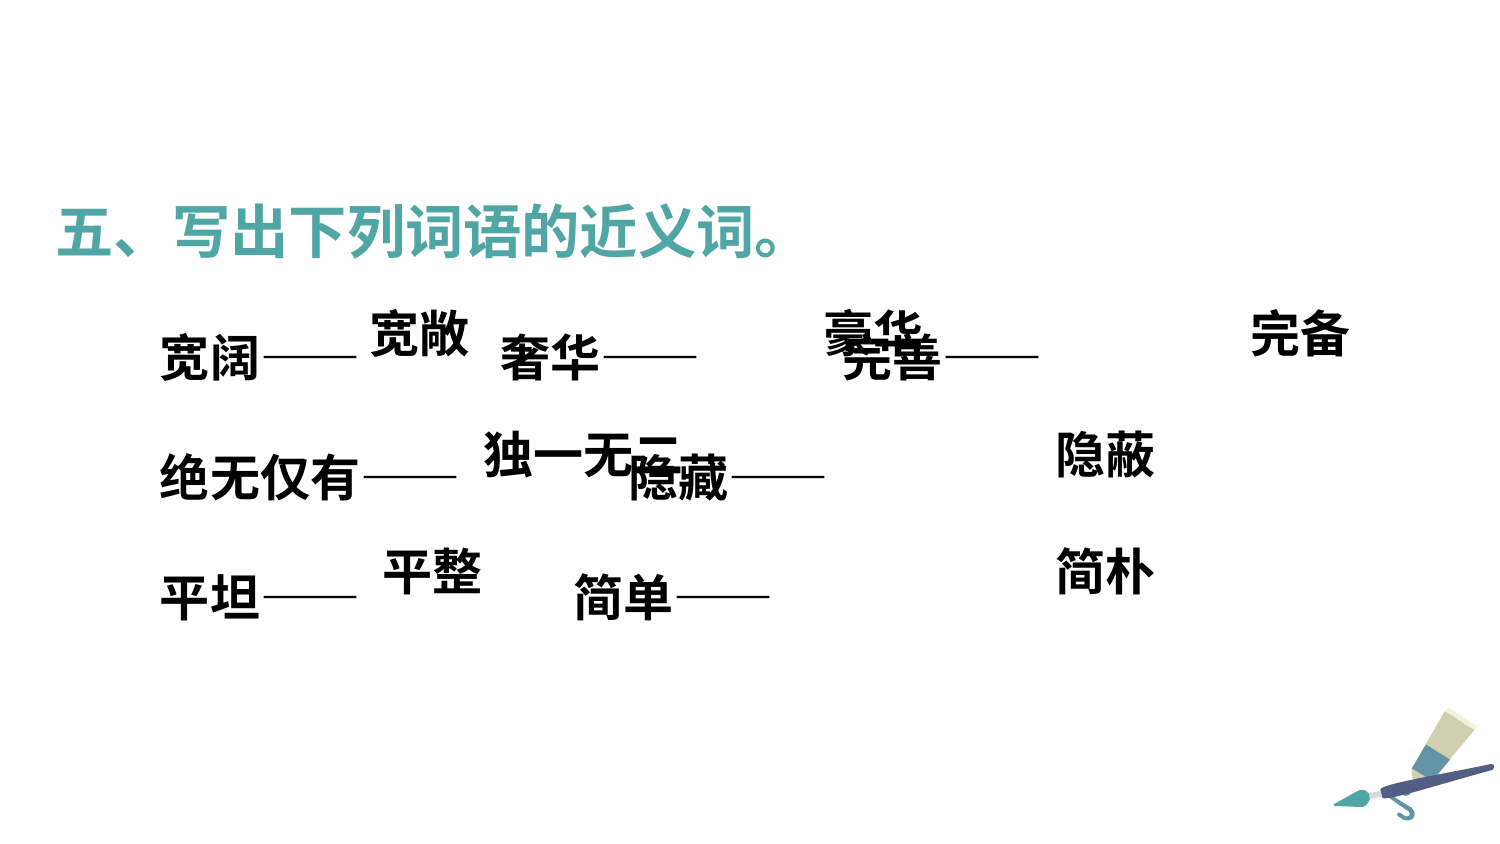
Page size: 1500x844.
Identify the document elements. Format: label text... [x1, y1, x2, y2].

text_box 完备 [1235, 294, 1366, 370]
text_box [1358, 708, 1481, 844]
text_box 宽阔—— 奢华—— 完善—— 绝无仅有—— 隐藏—— 平坦—— 简单—— [145, 258, 1454, 634]
text_box 平整 [368, 532, 498, 608]
text_box 宽敞 [354, 294, 485, 370]
text_box 五、写出下列词语的近义词。 [41, 153, 866, 274]
text_box 隐蔽 [1040, 416, 1171, 492]
text_box 豪华 [809, 294, 939, 370]
text_box 独一无二 [469, 416, 699, 492]
text_box 简朴 [1040, 532, 1171, 608]
